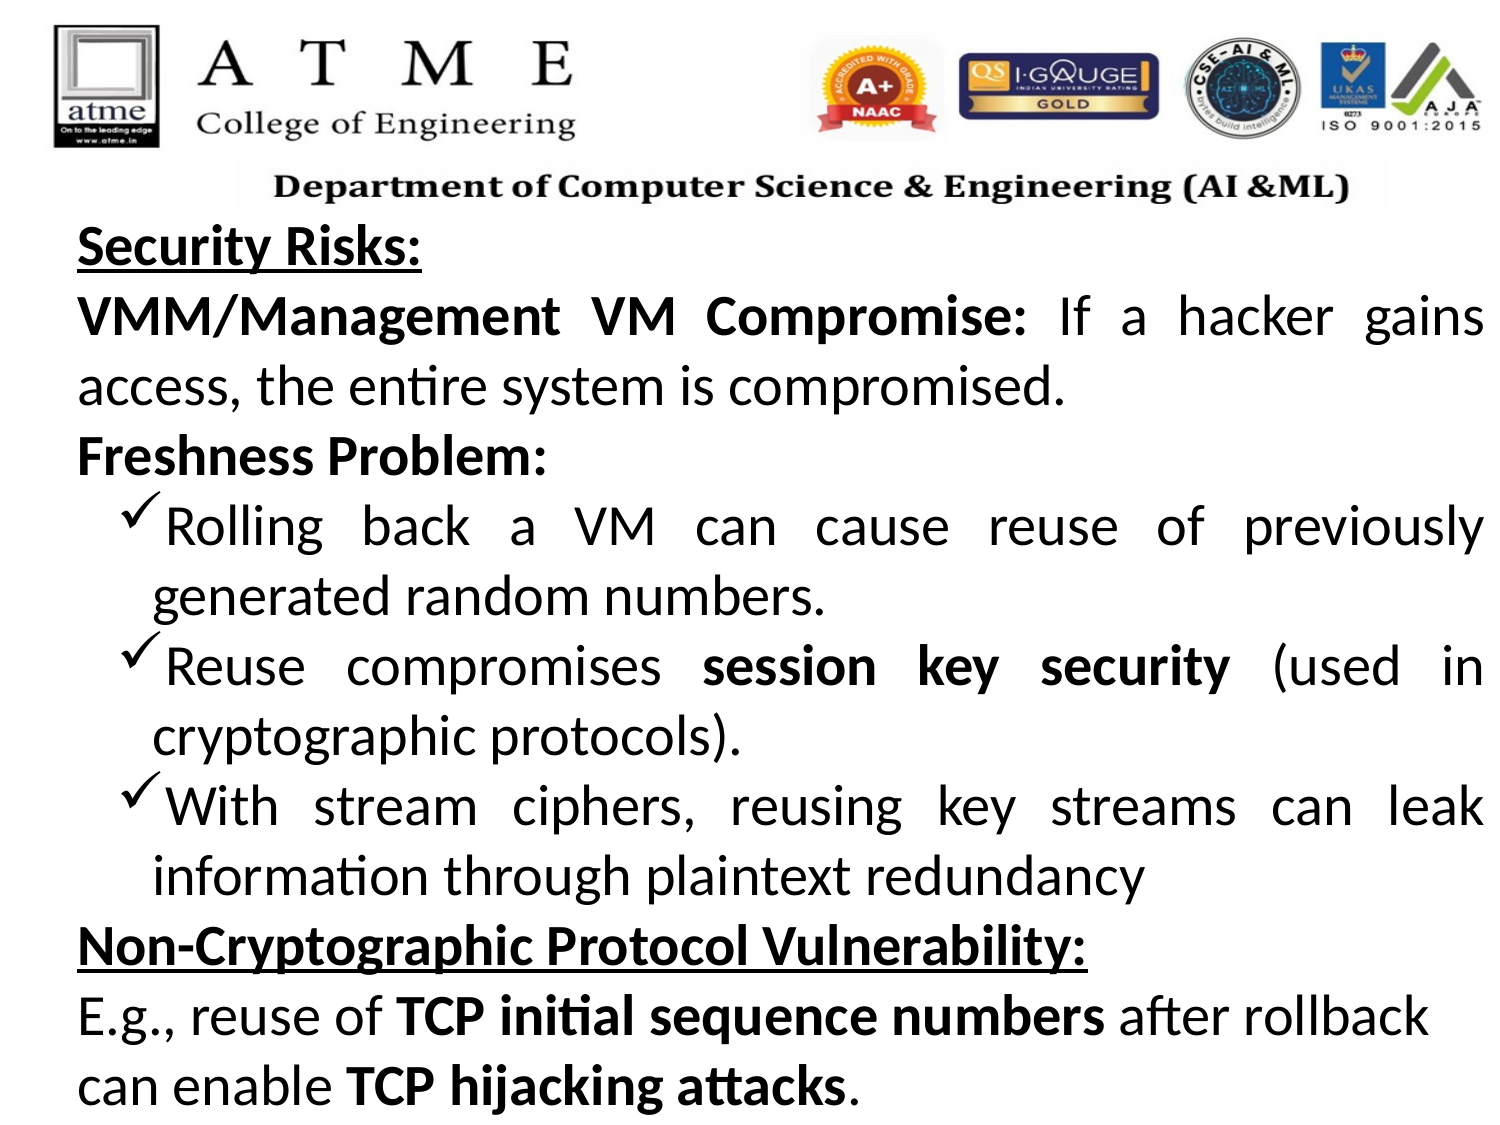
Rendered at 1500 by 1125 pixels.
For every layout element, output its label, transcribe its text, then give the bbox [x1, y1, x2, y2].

picture [24, 0, 1500, 226]
text_box Security Risks: VMM/Management VM Compromise: If a hacker gains access, the entire system is compromised. Freshness Problem: Rolling back a VM can cause reuse of previously generated random numbers. Reuse compromises session key security (used in cryptographic protocols). With stream ciphers, reusing key streams can leak information through plaintext redundancy Non-Cryptographic Protocol Vulnerability: E.g., reuse of TCP initial sequence numbers after rollback can enable TCP hijacking attacks. [62, 232, 1500, 1125]
